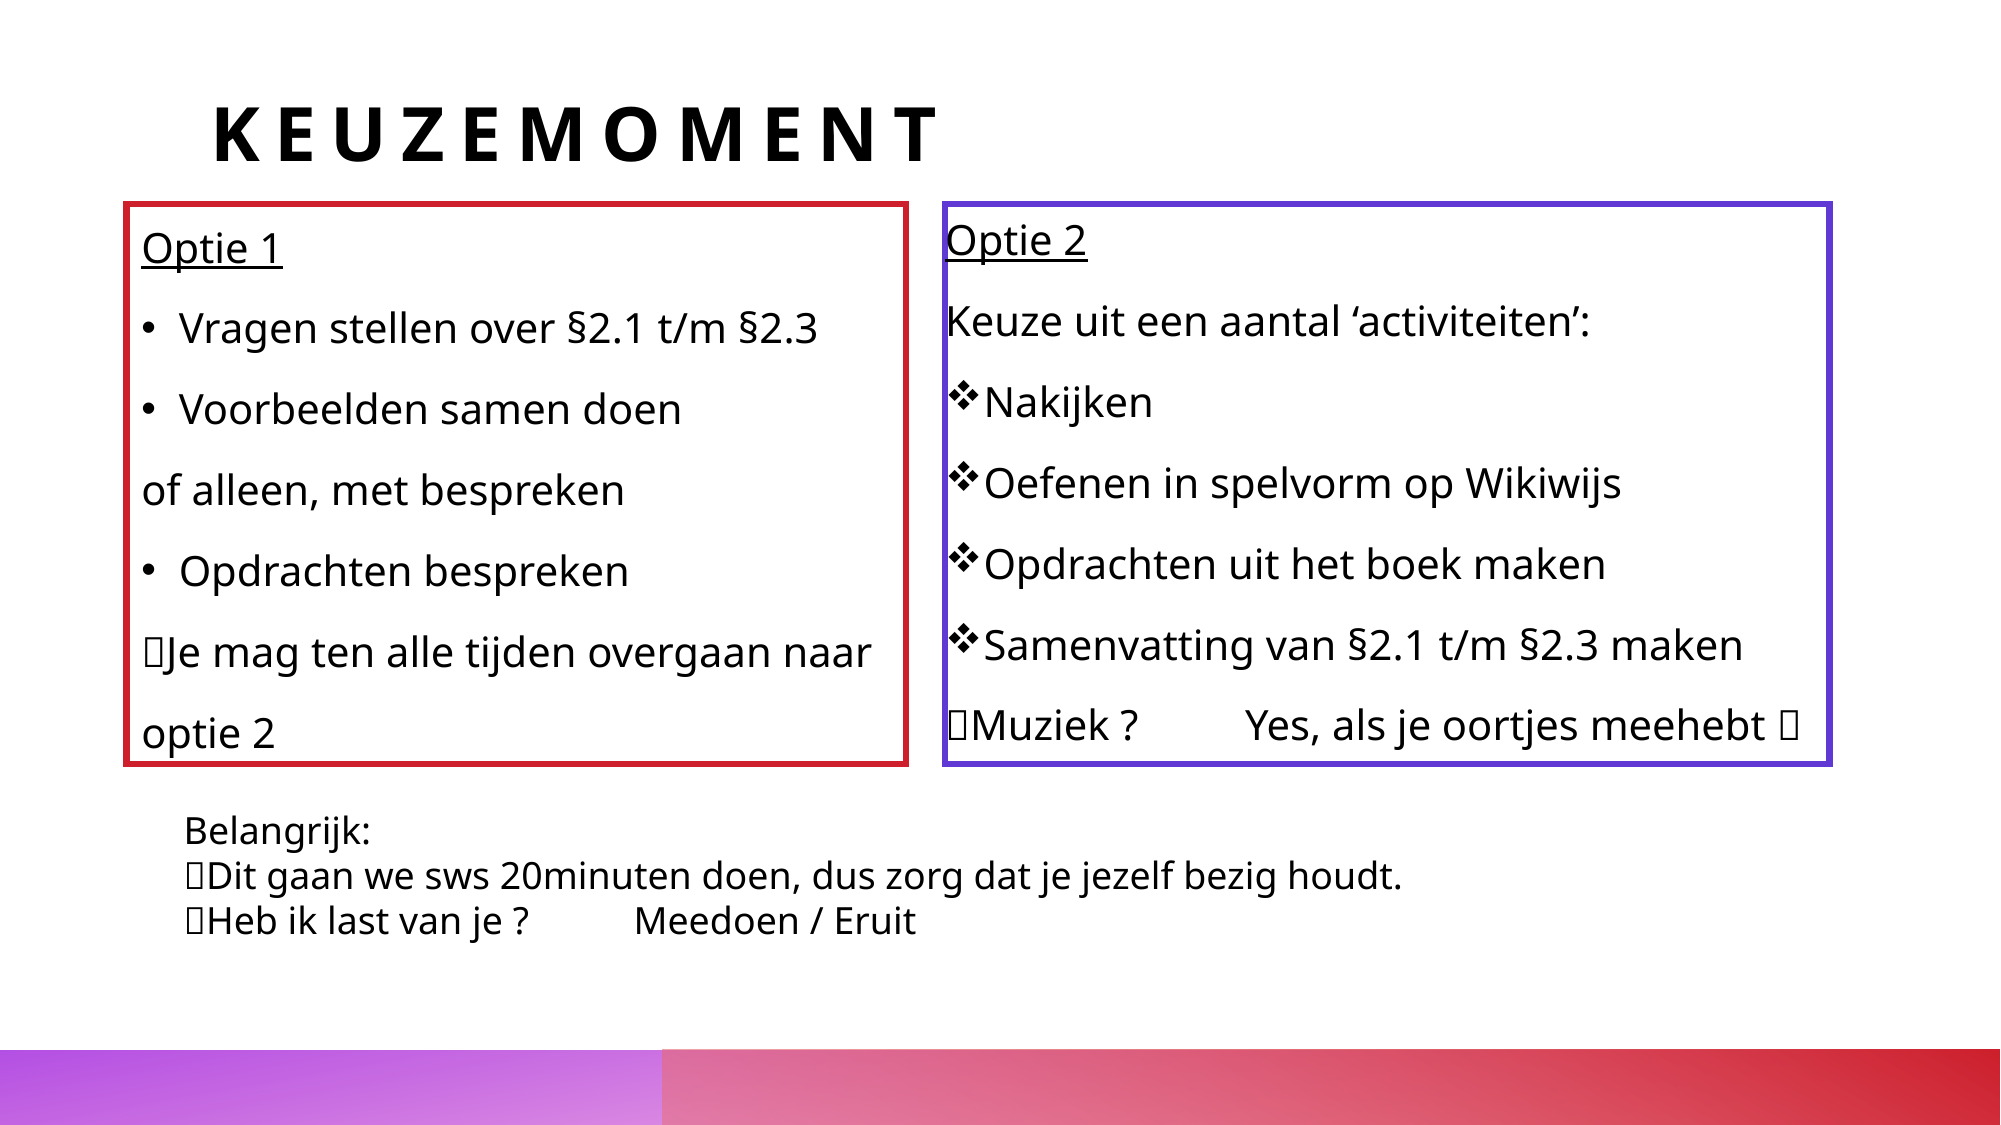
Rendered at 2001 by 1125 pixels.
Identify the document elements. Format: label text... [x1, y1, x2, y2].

text_box Optie 1 Vragen stellen over §2.1 t/m §2.3 Voorbeelden samen doen of alleen, met bespreken Opdrachten bespreken Je mag ten alle tijden overgaan naar optie 2 [126, 203, 907, 765]
list Optie 2 Keuze uit een aantal ‘activiteiten’: Nakijken Oefenen in spelvorm op Wikiwijs Opdrachten uit het boek maken Samenvatting van §2.1 t/m §2.3 maken Muziek ? Yes, als je oortjes meehebt  [944, 203, 1831, 765]
title Keuzemoment [210, 45, 1890, 177]
text_box Belangrijk: Dit gaan we sws 20minuten doen, dus zorg dat je jezelf bezig houdt. Heb ik last van je ? Meedoen / Eruit [168, 799, 1493, 950]
